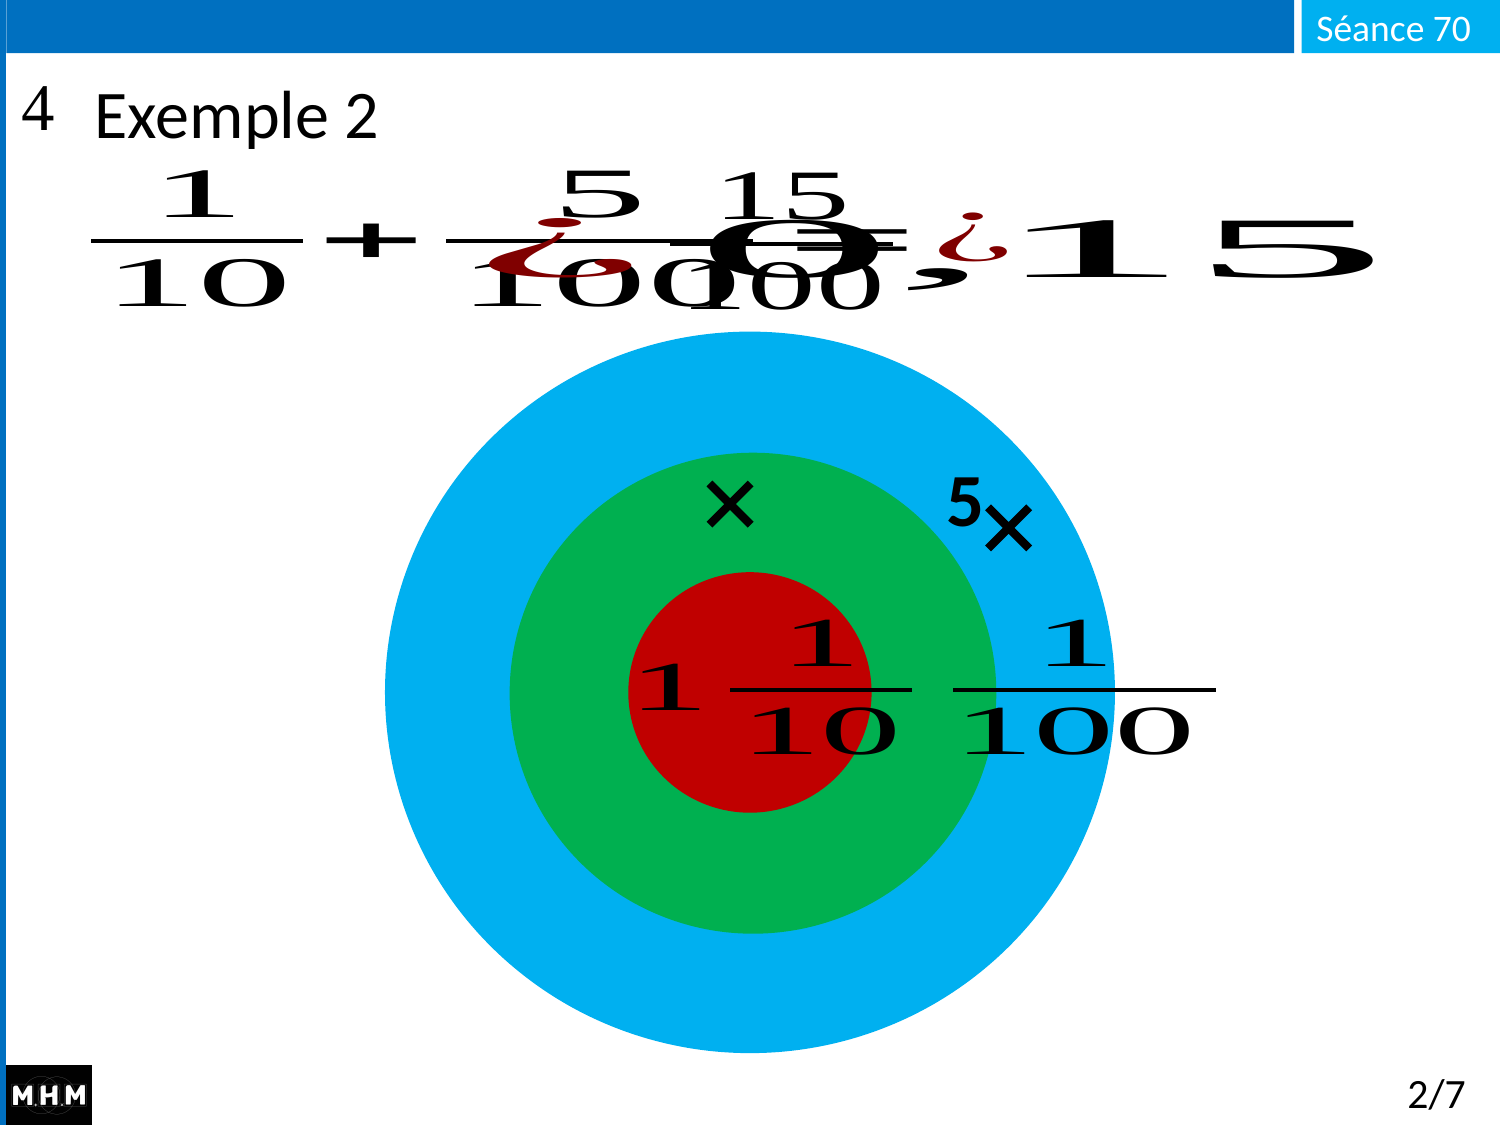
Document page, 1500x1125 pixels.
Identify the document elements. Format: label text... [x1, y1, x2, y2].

picture [6, 1065, 92, 1125]
list 2/7 [1373, 1064, 1500, 1125]
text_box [384, 331, 1219, 1054]
title Exemple 2 [79, 71, 1374, 161]
